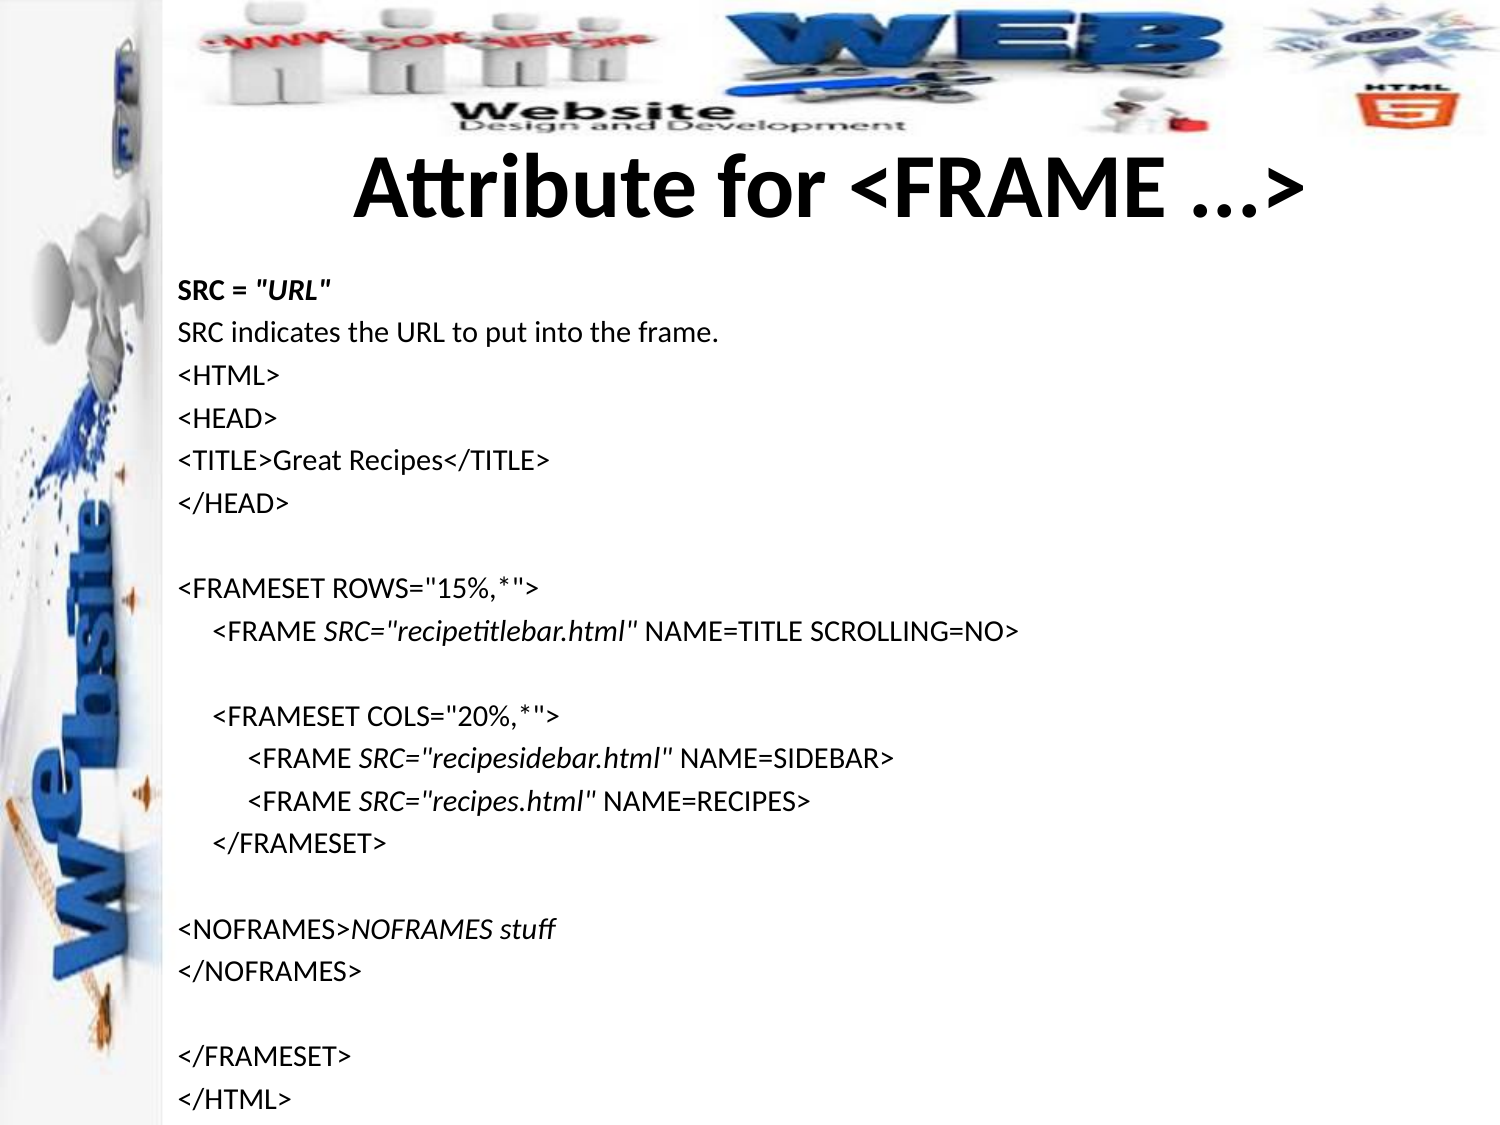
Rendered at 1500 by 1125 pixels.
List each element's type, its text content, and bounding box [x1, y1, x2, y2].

list SRC = "URL" SRC indicates the URL to put into the frame. <HTML> <HEAD> <TITLE>Great Recipes</TITLE> </HEAD> <FRAMESET ROWS="15%,*"> <FRAME SRC="recipetitlebar.html" NAME=TITLE SCROLLING=NO> <FRAMESET COLS="20%,*"> <FRAME SRC="recipesidebar.html" NAME=SIDEBAR> <FRAME SRC="recipes.html" NAME=RECIPES> </FRAMESET> <NOFRAMES>NOFRAMES stuff </NOFRAMES> </FRAMESET> </HTML> [162, 262, 1498, 1125]
title Attribute for <FRAME ...> [162, 99, 1500, 263]
picture [0, 0, 1500, 1125]
